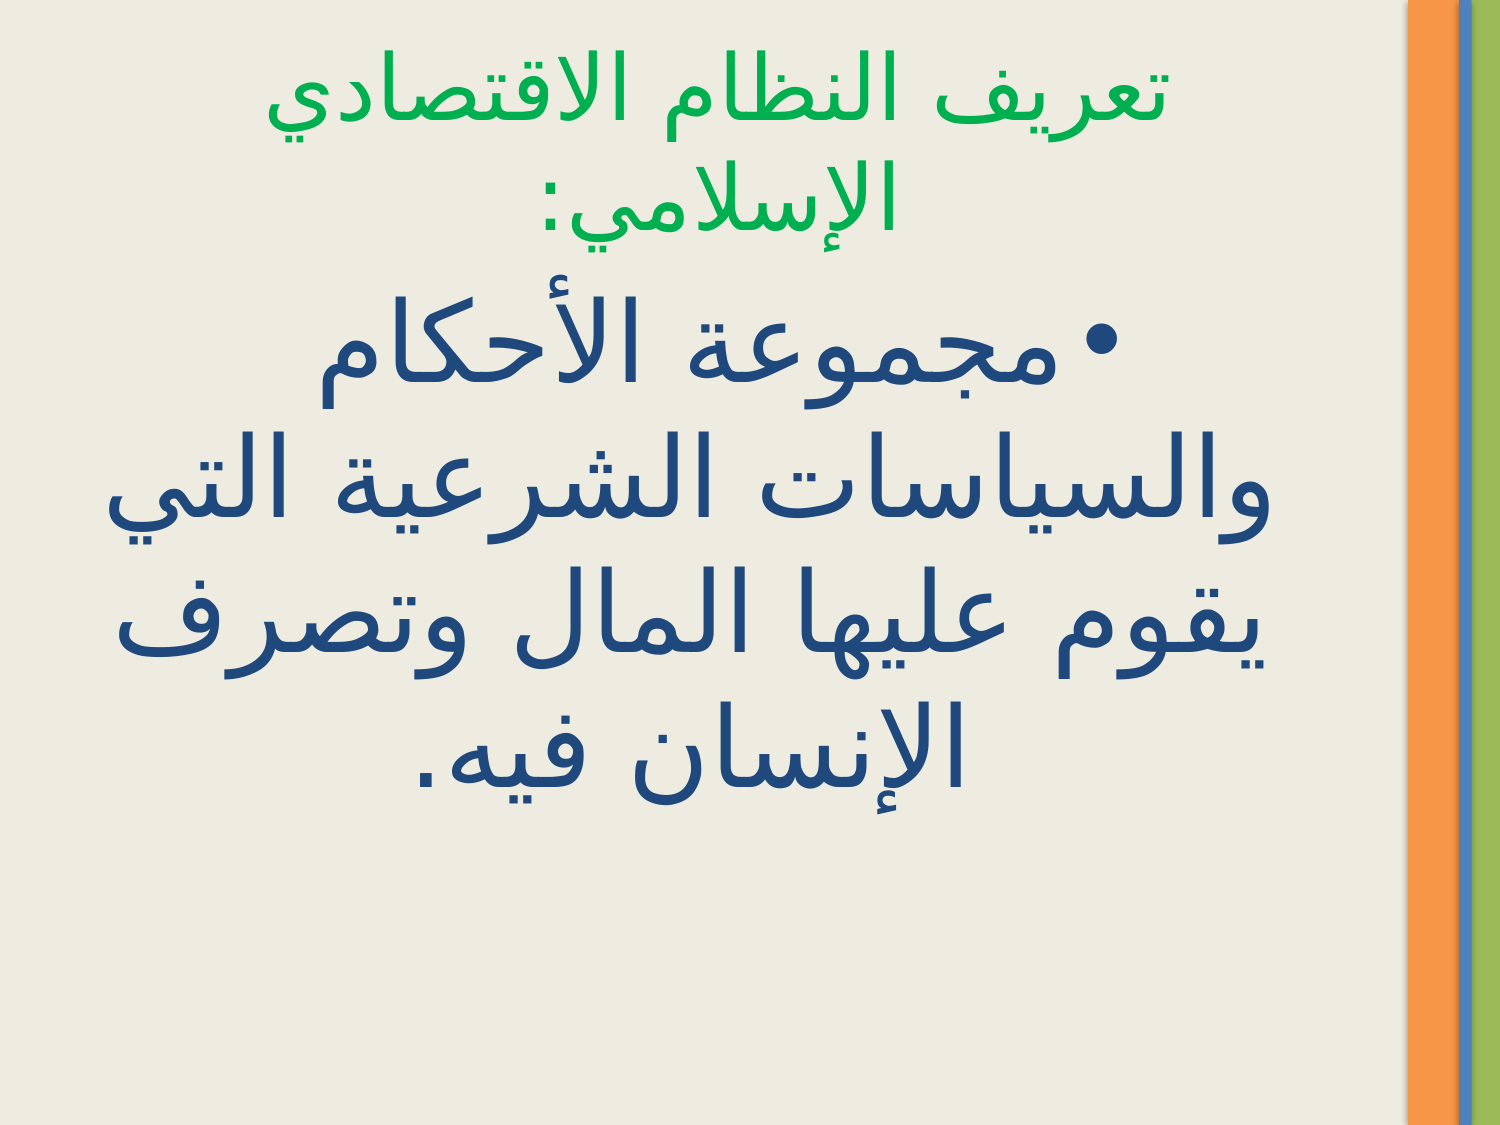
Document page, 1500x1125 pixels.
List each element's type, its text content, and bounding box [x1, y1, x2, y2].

title تعريف النظام الاقتصادي الإسلامي: [75, 45, 1363, 233]
list مجموعة الأحكام والسياسات الشرعية التي يقوم عليها المال وتصرف الإنسان فيه. [75, 262, 1363, 1005]
